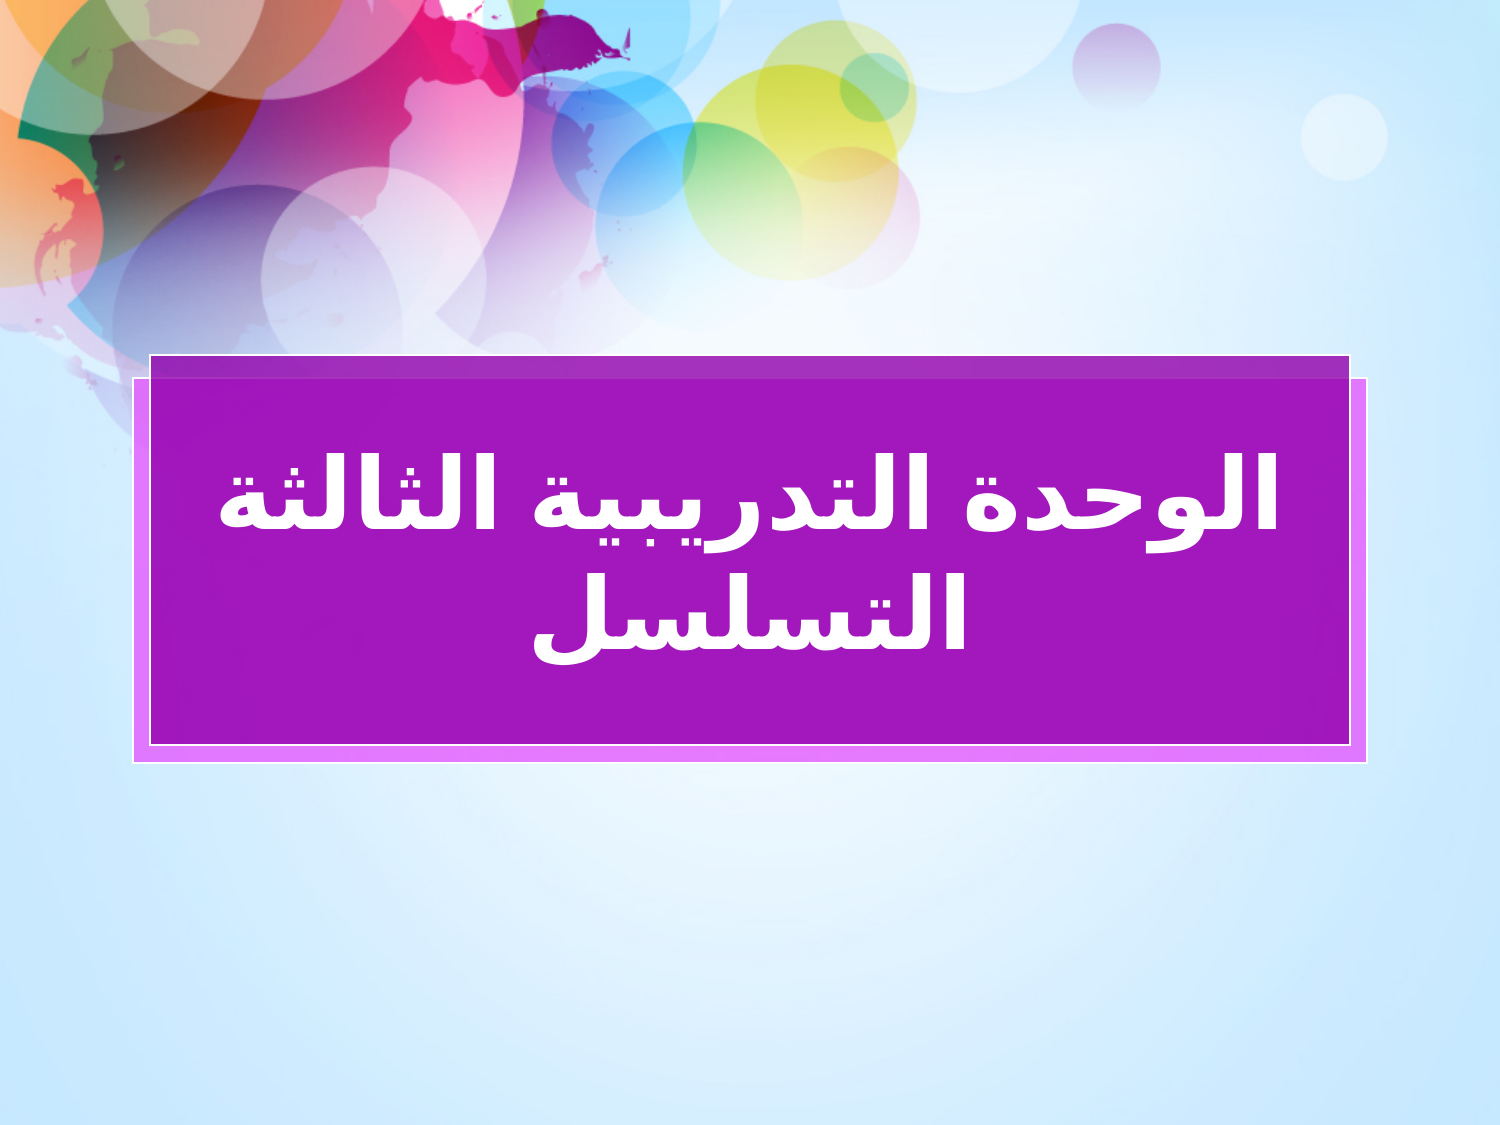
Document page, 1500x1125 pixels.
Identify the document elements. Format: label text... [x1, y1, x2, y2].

text_box [132, 378, 1368, 764]
picture [0, 0, 1500, 1125]
text_box الوحدة التدريبية الثالثة التسلسل [149, 354, 1350, 745]
text_box [177, 413, 1323, 469]
